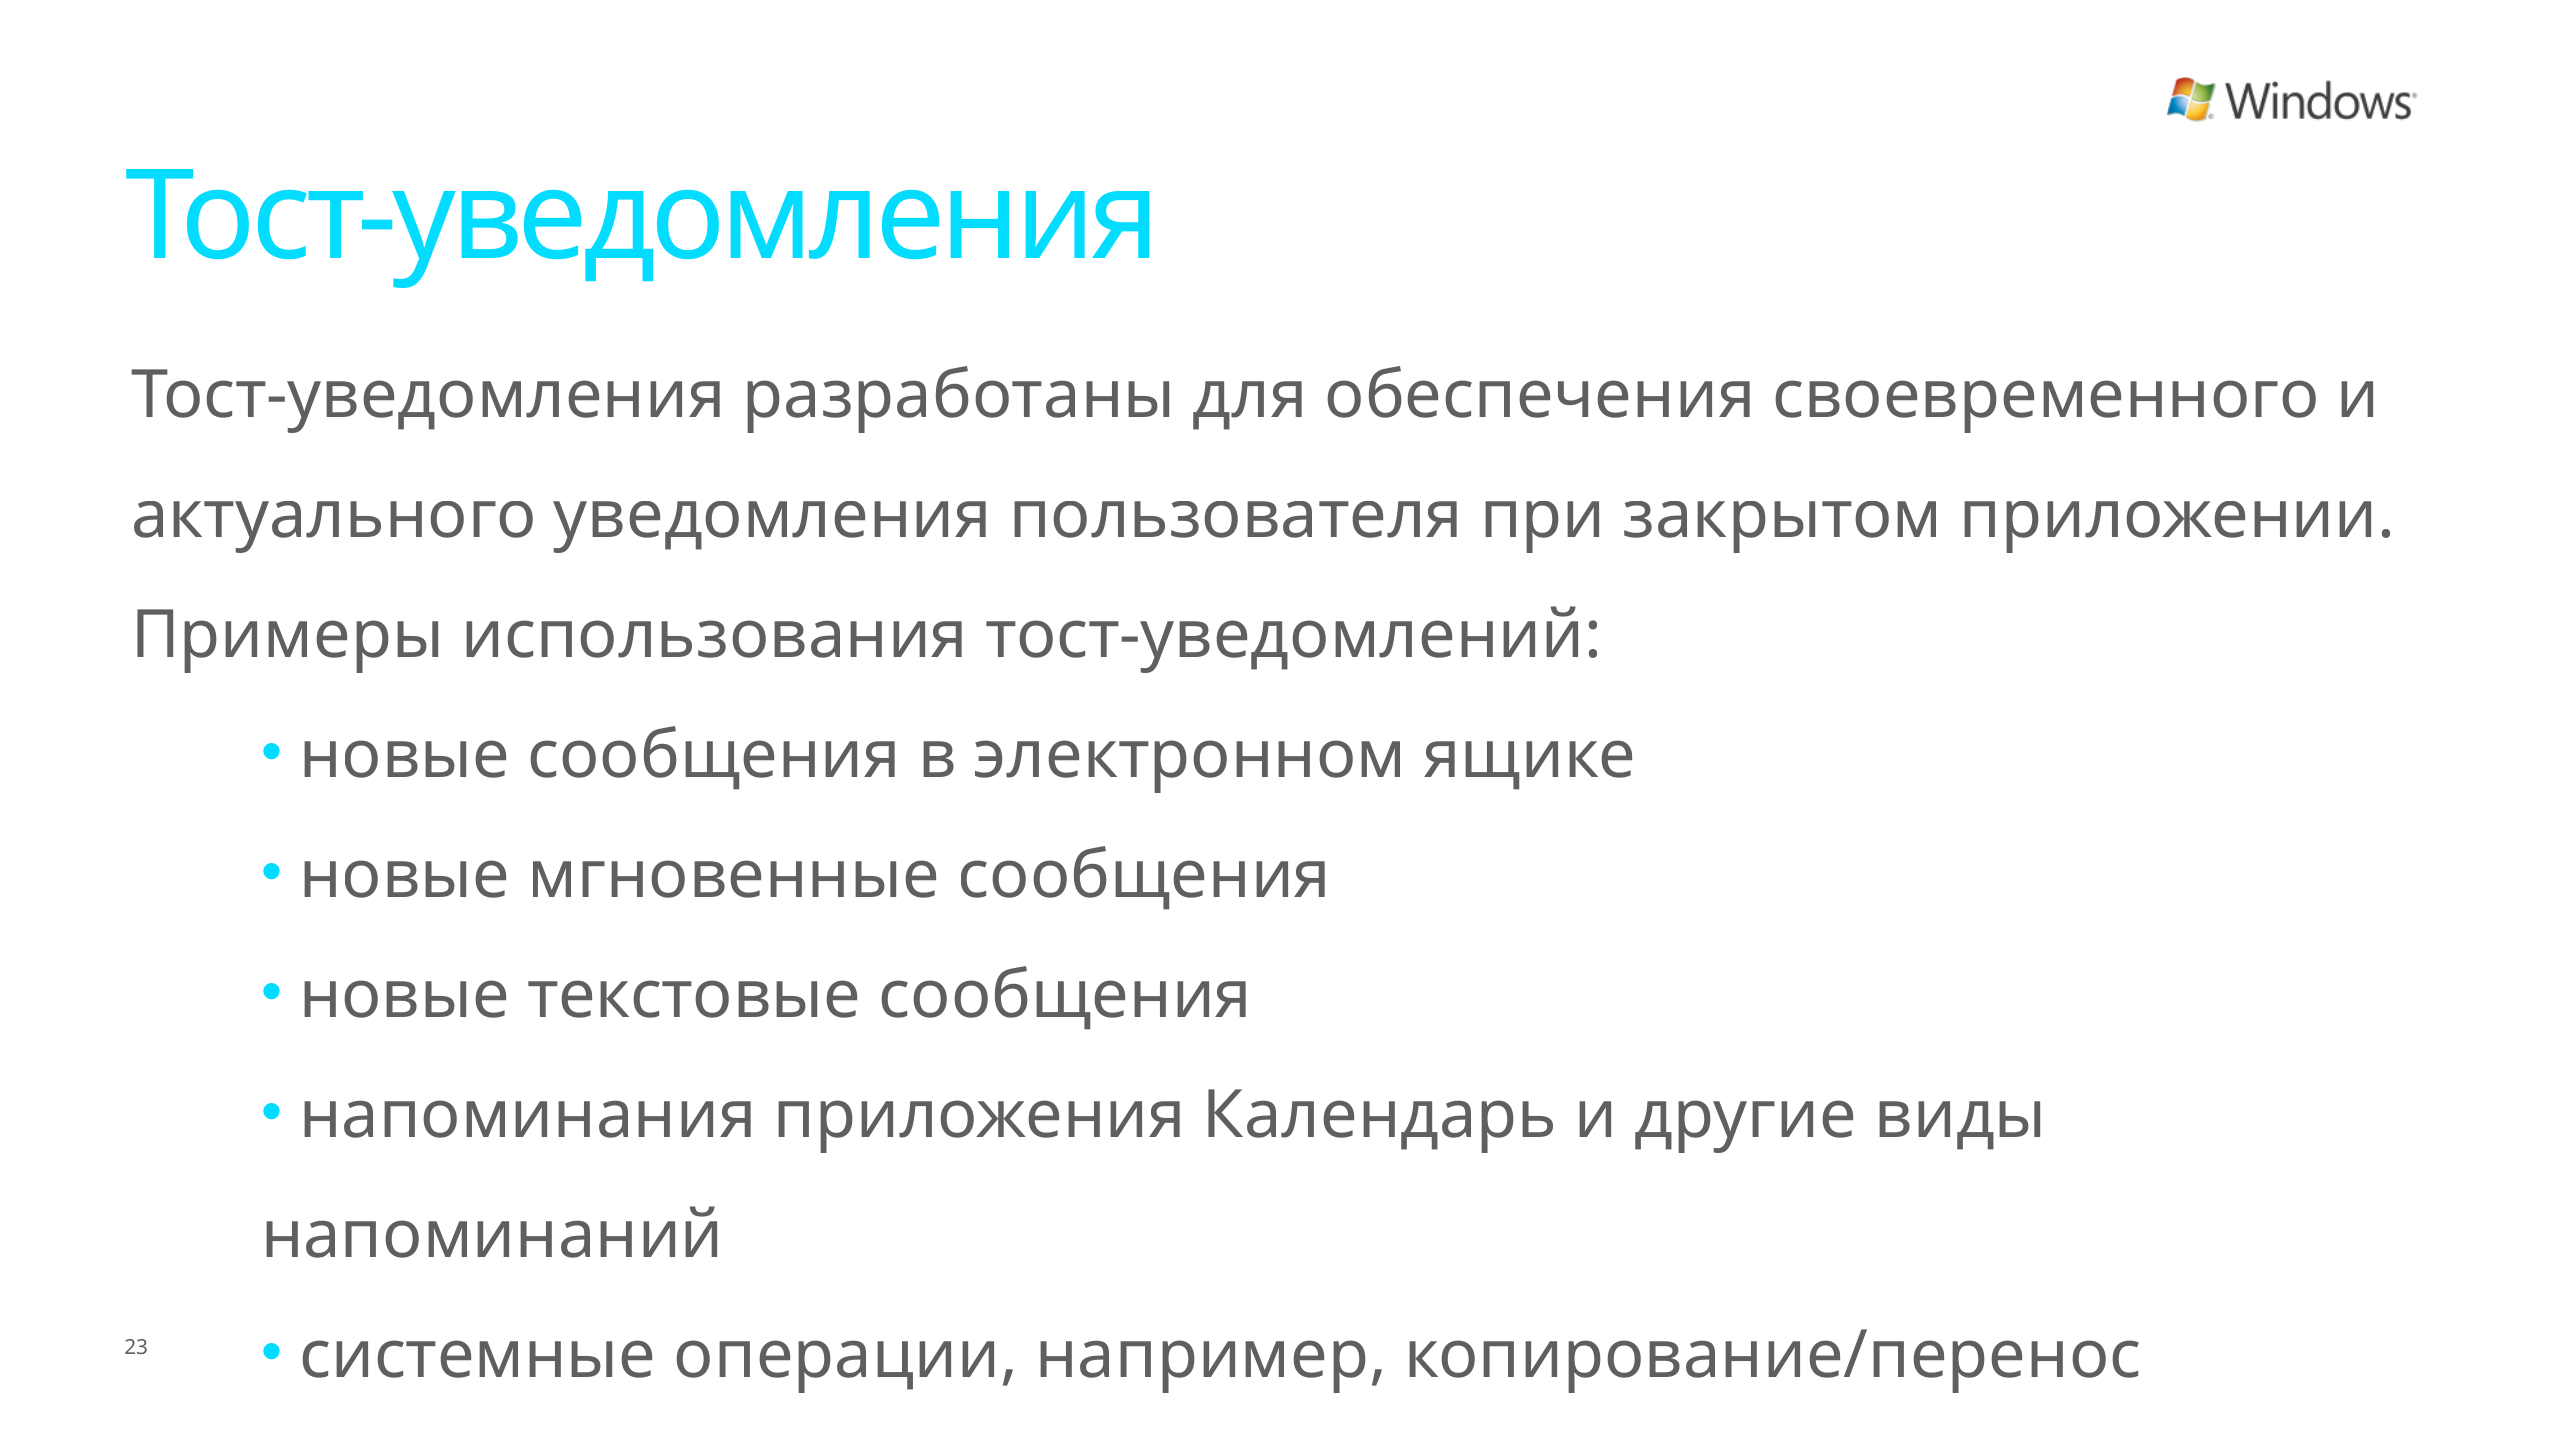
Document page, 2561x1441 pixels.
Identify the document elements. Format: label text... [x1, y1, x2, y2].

title Тост-уведомления [125, 48, 2468, 286]
list Тост-уведомления разработаны для обеспечения своевременного и актуального уведомления пользователя при закрытом приложении. Примеры использования тост-уведомлений: новые сообщения в электронном ящике новые мгновенные сообщения новые текстовые сообщения напоминания приложения Календарь и другие виды напоминаний системные операции, например, копирование/перенос фотографий уведомления приложений, выбранные на усмотрение пользователя [131, 310, 2473, 1441]
